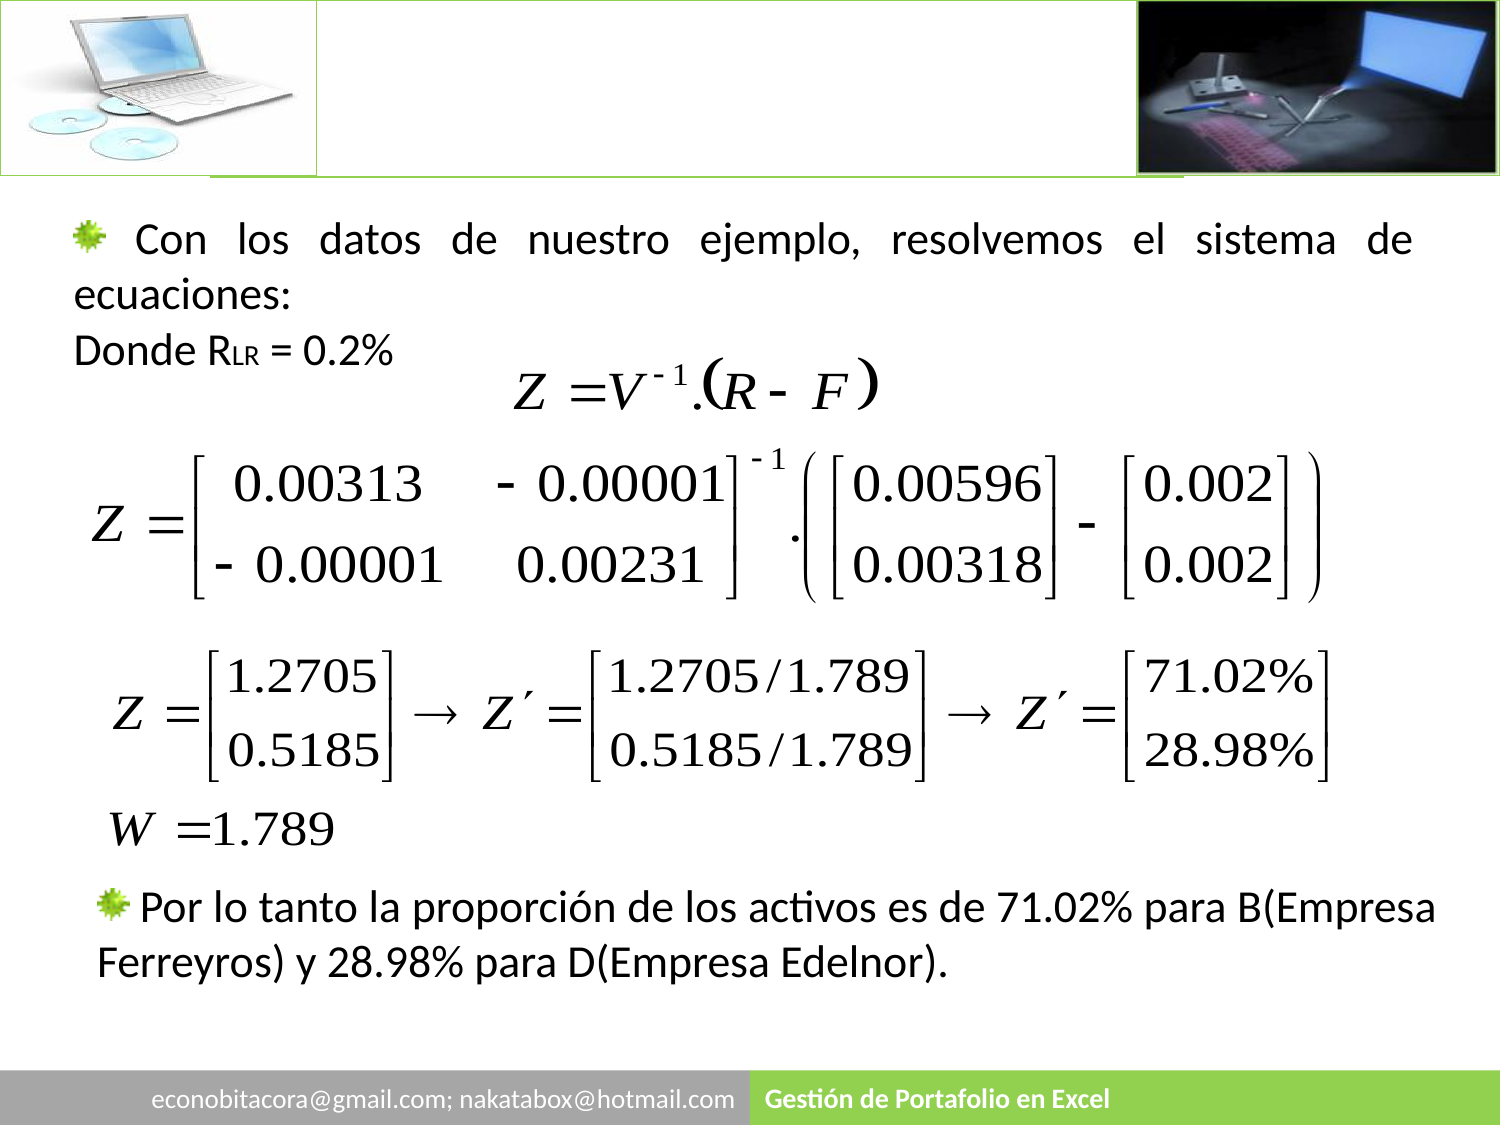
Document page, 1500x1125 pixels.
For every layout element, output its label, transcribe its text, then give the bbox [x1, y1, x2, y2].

text_box Con los datos de nuestro ejemplo, resolvemos el sistema de ecuaciones: Donde RLR = 0.2% [58, 199, 1430, 387]
text_box econobitacora@gmail.com; nakatabox@hotmail.com [0, 1070, 749, 1125]
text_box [503, 351, 880, 431]
picture [0, 0, 317, 177]
text_box Gestión de Portafolio en Excel [749, 1070, 1500, 1125]
picture [73, 220, 106, 253]
text_box [318, 0, 1134, 178]
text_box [81, 433, 1337, 614]
picture [97, 888, 130, 921]
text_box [102, 641, 1351, 856]
picture [1136, 0, 1500, 177]
text_box Por lo tanto la proporción de los activos es de 71.02% para B(Empresa Ferreyros) y 28.98% para D(Empresa Edelnor). [82, 867, 1454, 997]
